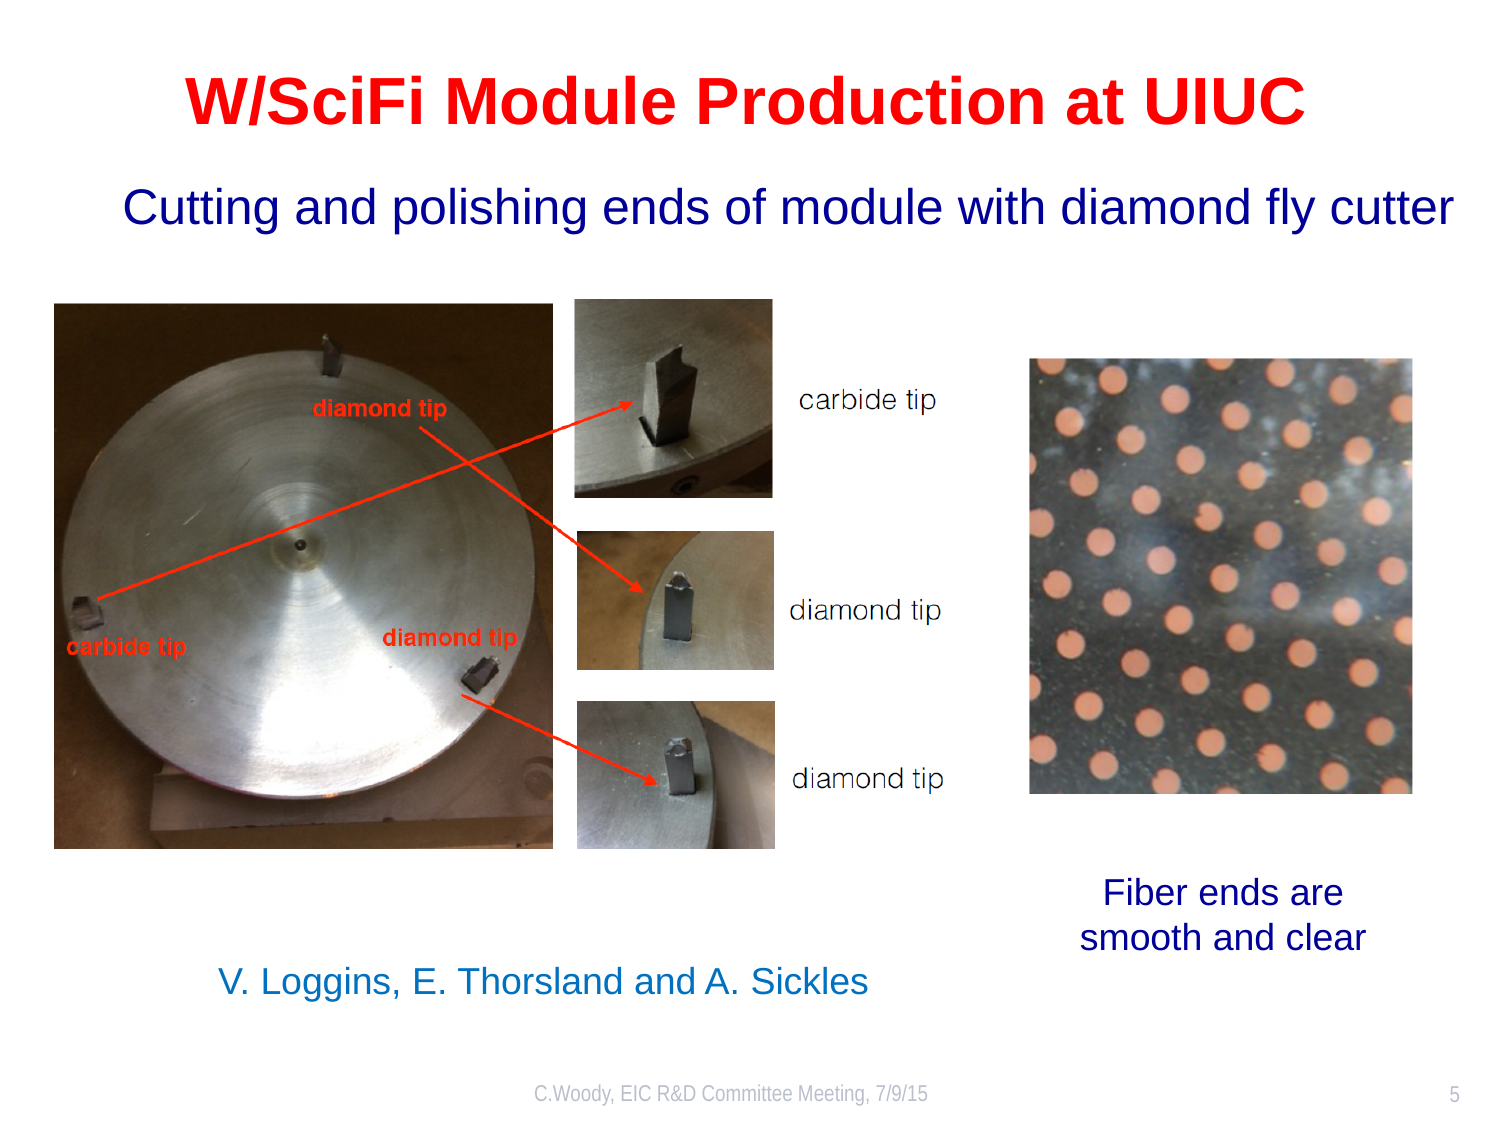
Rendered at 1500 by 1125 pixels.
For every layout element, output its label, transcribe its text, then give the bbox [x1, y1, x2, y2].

text_box Fiber ends are smooth and clear [1035, 860, 1411, 966]
text_box Cutting and polishing ends of module with diamond fly cutter [107, 167, 1471, 242]
picture [1024, 354, 1423, 795]
slide_number 5 [1125, 1074, 1475, 1113]
footer C.Woody, EIC R&D Committee Meeting, 7/9/15 [450, 1072, 1013, 1113]
title W/SciFi Module Production at UIUC [71, 24, 1422, 170]
text_box V. Loggins, E. Thorsland and A. Sickles [162, 949, 925, 1010]
picture [46, 299, 948, 850]
